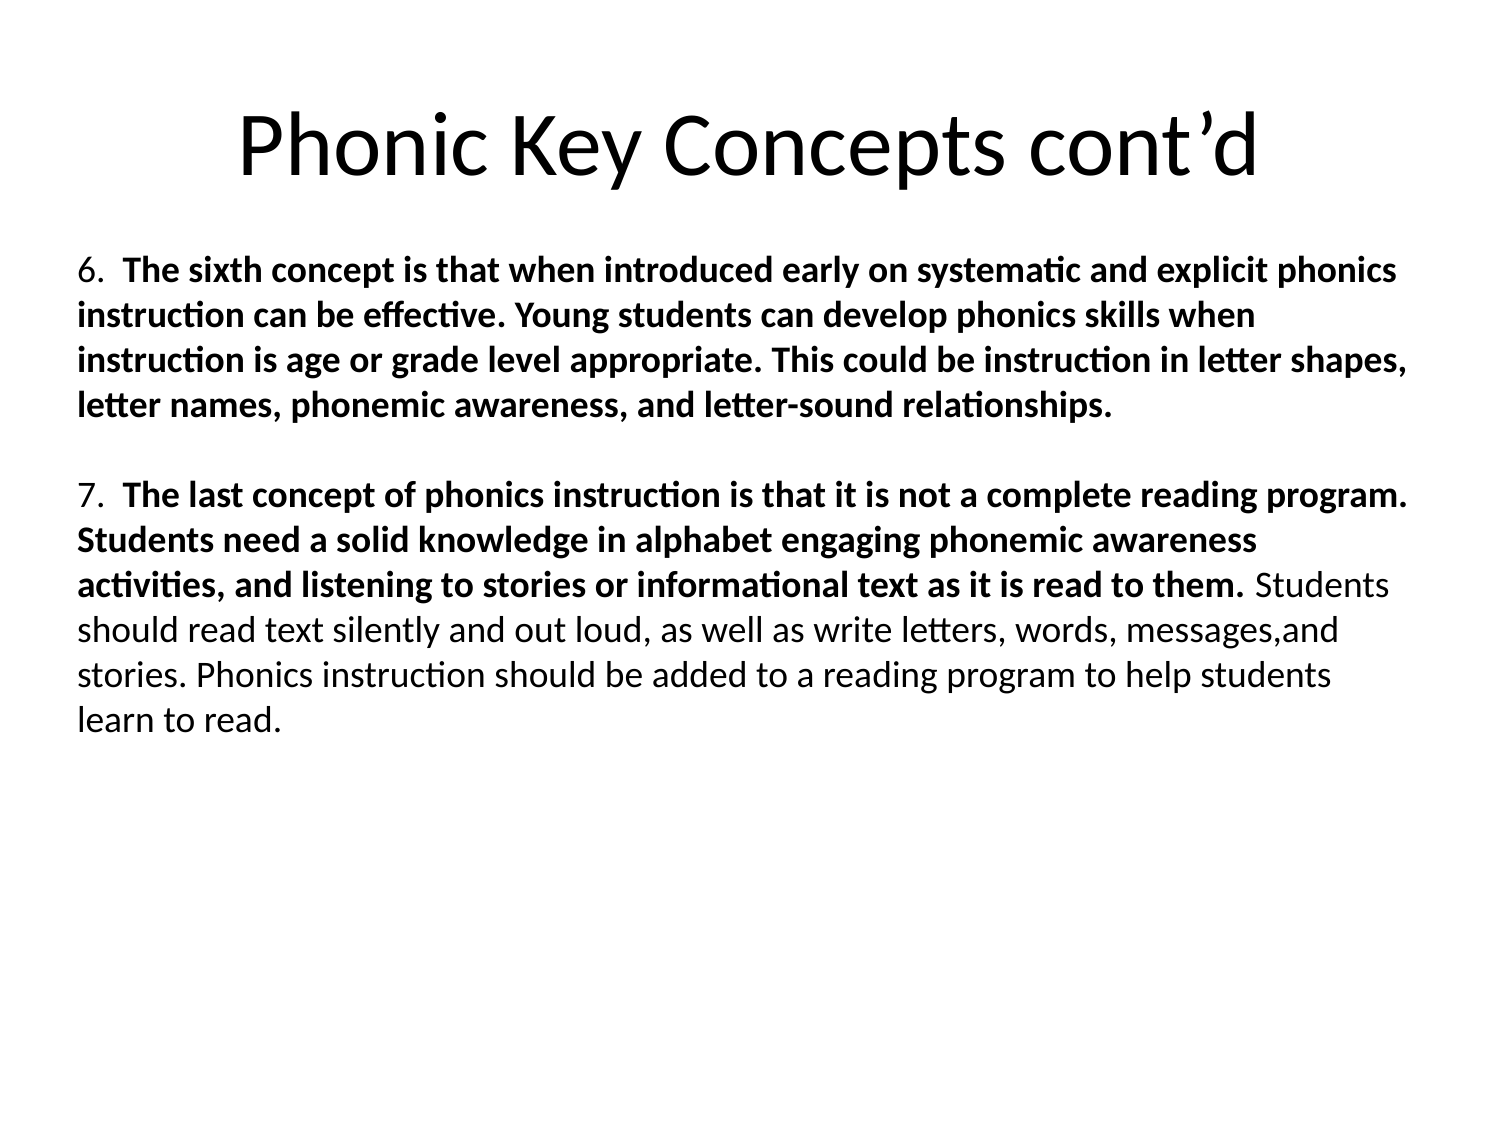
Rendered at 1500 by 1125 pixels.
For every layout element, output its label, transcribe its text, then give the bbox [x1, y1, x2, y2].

title Phonic Key Concepts cont’d [75, 45, 1425, 233]
text_box 6. The sixth concept is that when introduced early on systematic and explicit phonics instruction can be effective. Young students can develop phonics skills when instruction is age or grade level appropriate. This could be instruction in letter shapes, letter names, phonemic awareness, and letter-sound relationships. 7. The last concept of phonics instruction is that it is not a complete reading program. Students need a solid knowledge in alphabet engaging phonemic awareness activities, and listening to stories or informational text as it is read to them. Students should read text silently and out loud, as well as write letters, words, messages,and stories. Phonics instruction should be added to a reading program to help students learn to read. [62, 237, 1425, 748]
